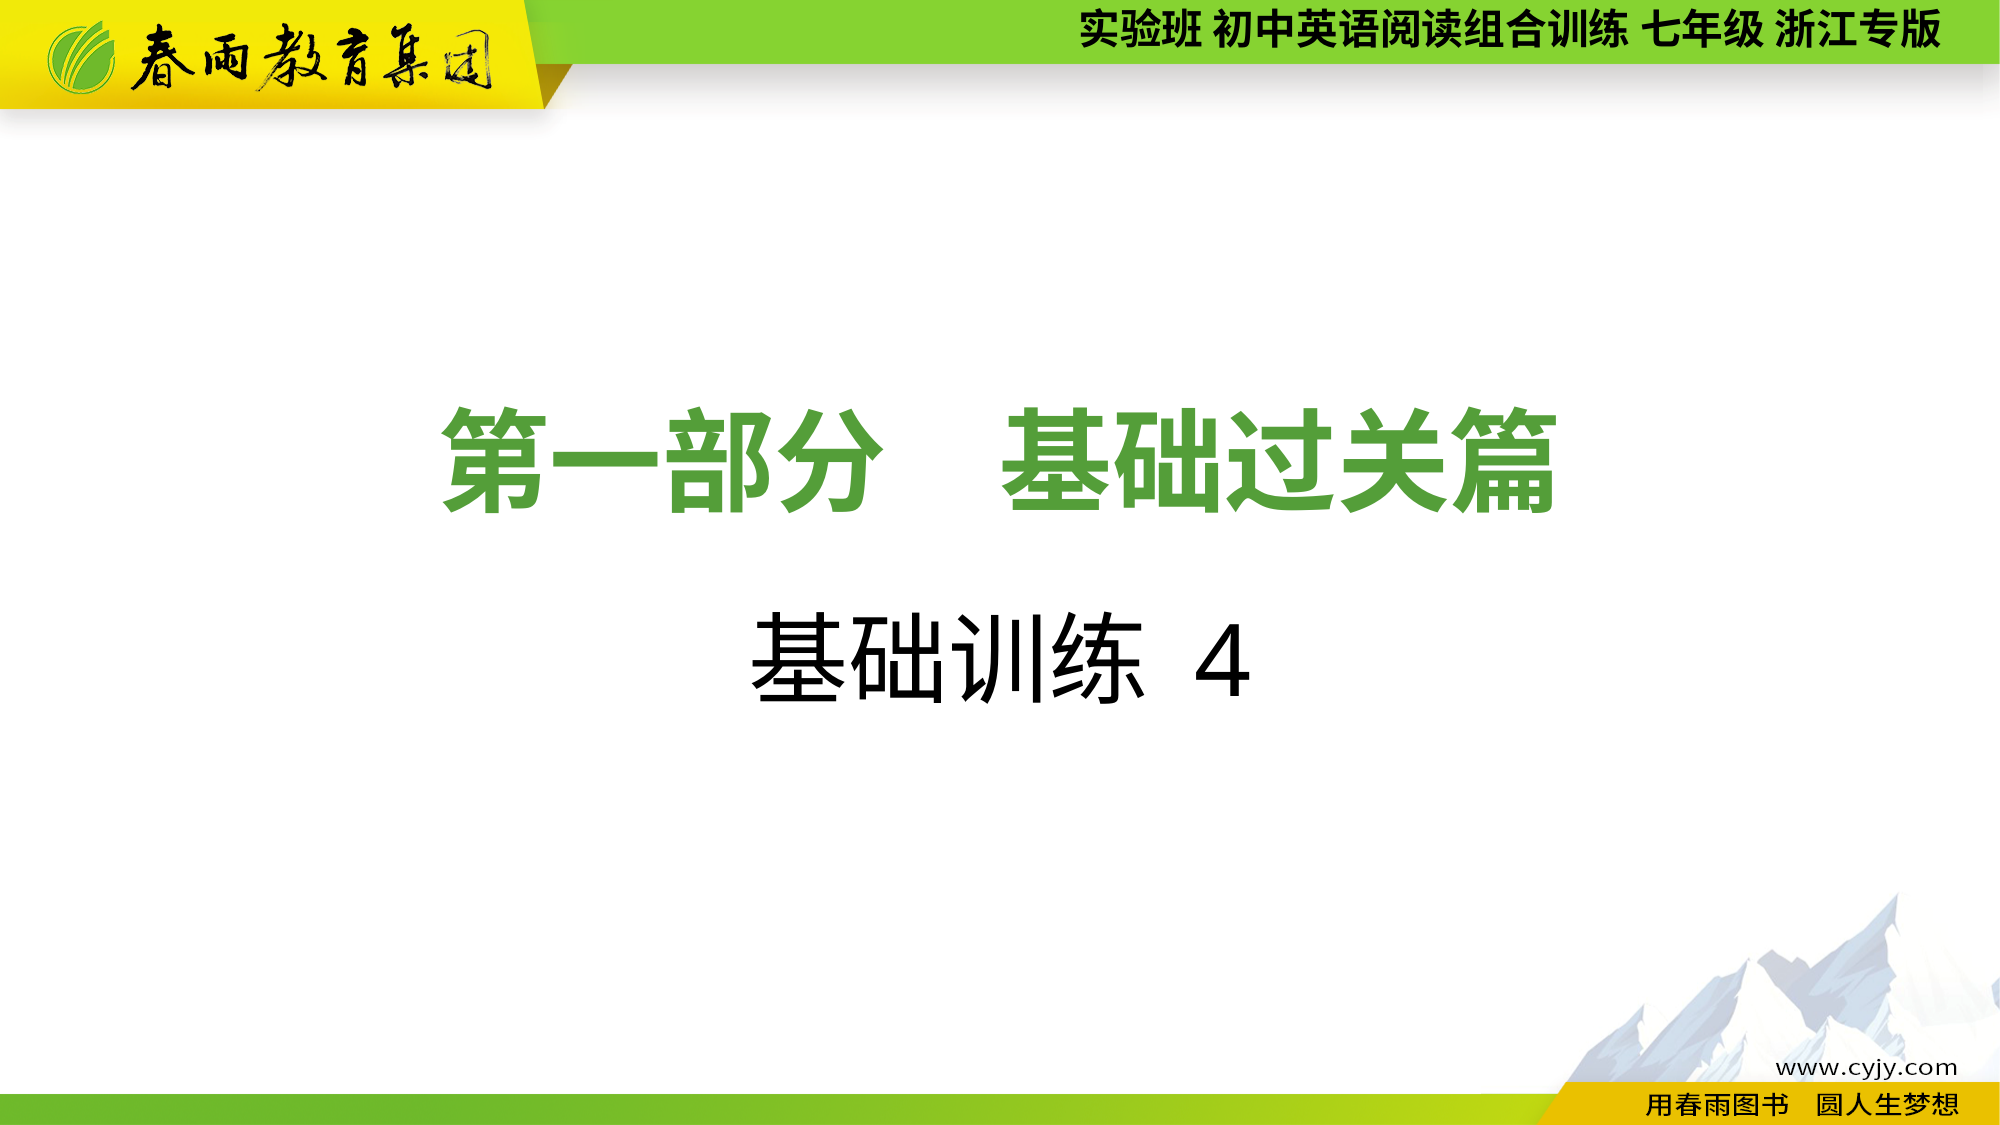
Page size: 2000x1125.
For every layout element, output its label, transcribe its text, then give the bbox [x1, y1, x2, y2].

text_box 基础训练 4 [54, 528, 1946, 724]
picture [0, 0, 2000, 1125]
text_box 第一部分 基础过关篇 [54, 316, 1946, 528]
